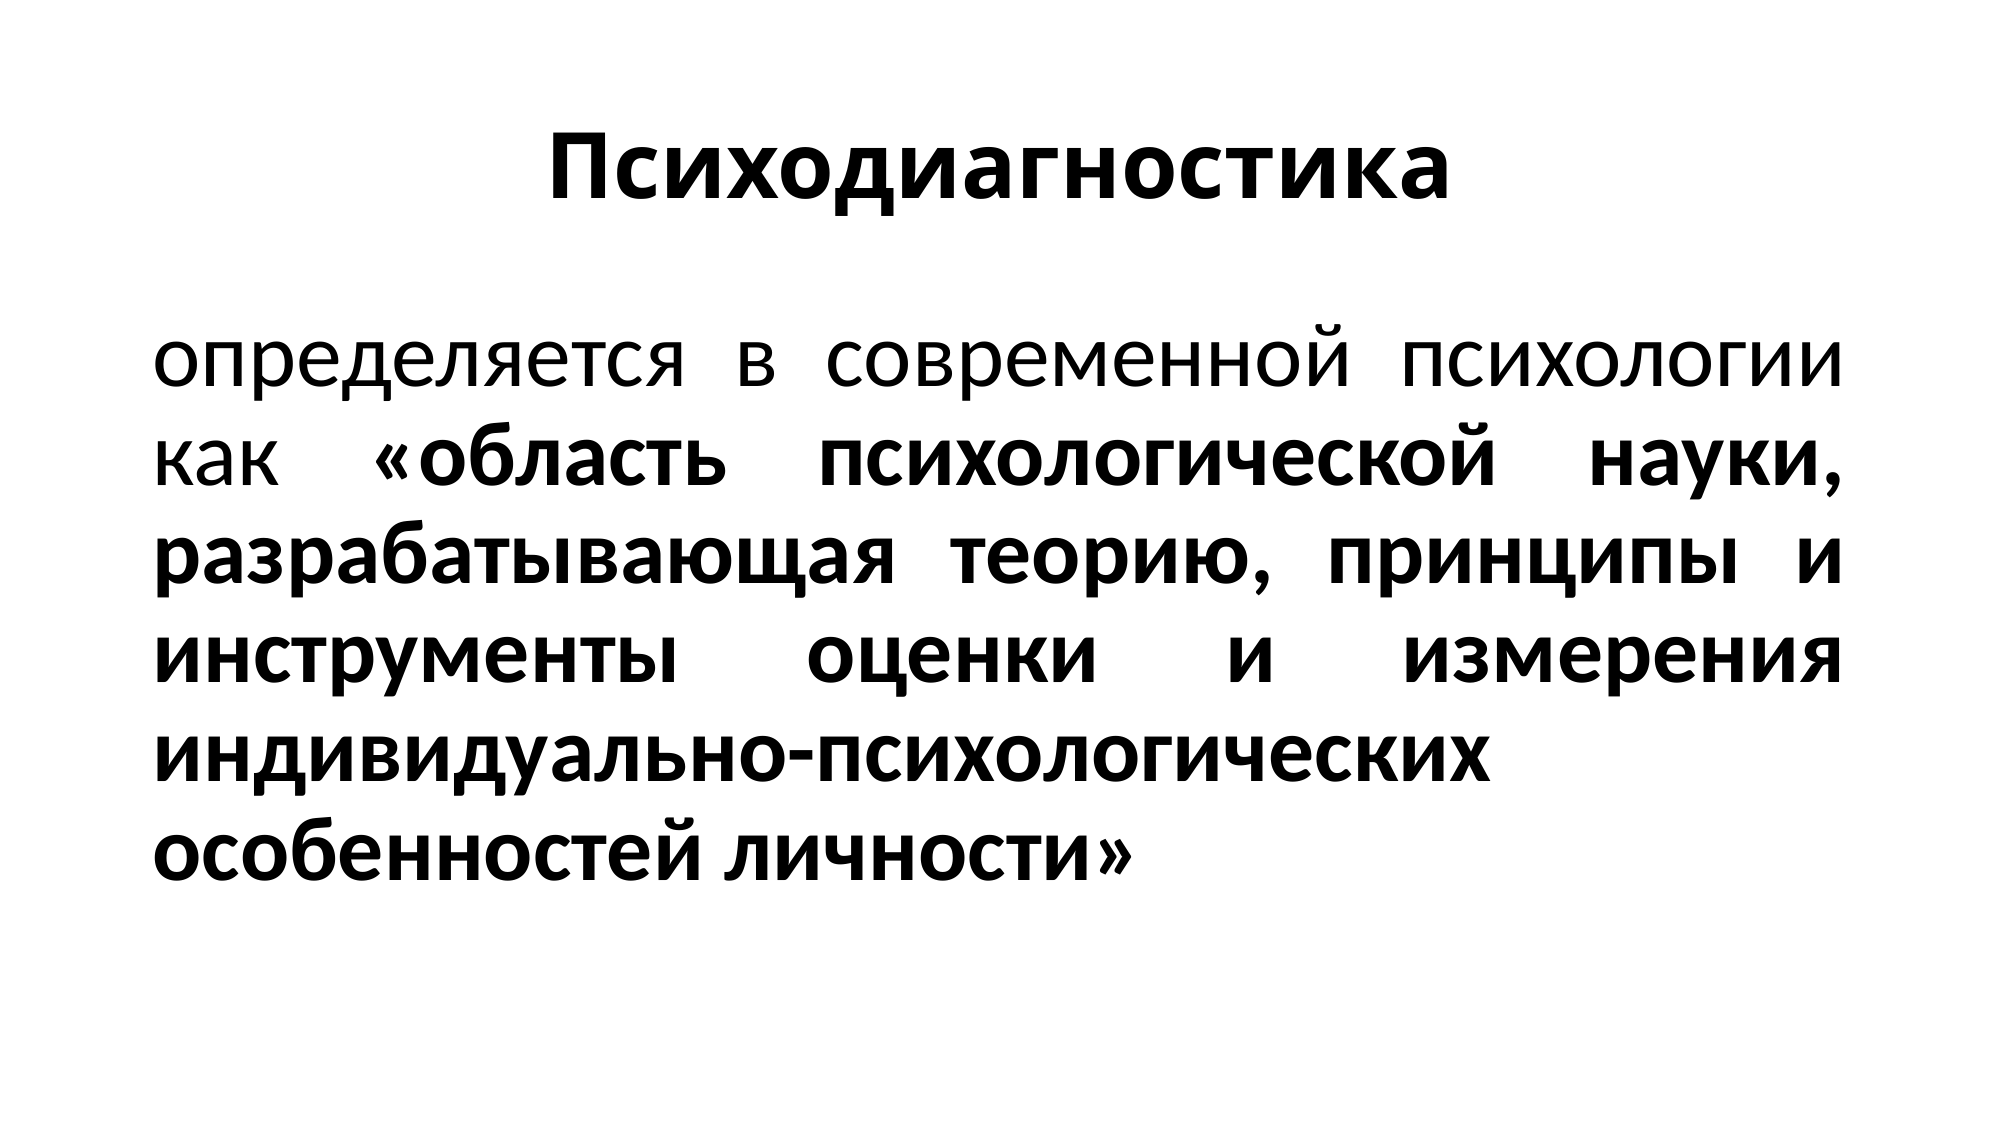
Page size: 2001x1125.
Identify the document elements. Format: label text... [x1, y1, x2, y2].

list определяется в современной психологии как «область психологической науки, разрабатывающая теорию, принципы и инструменты оценки и измерения индивидуально-психологических особенностей личности» [137, 299, 1863, 1014]
title Психодиагностика [137, 59, 1863, 278]
